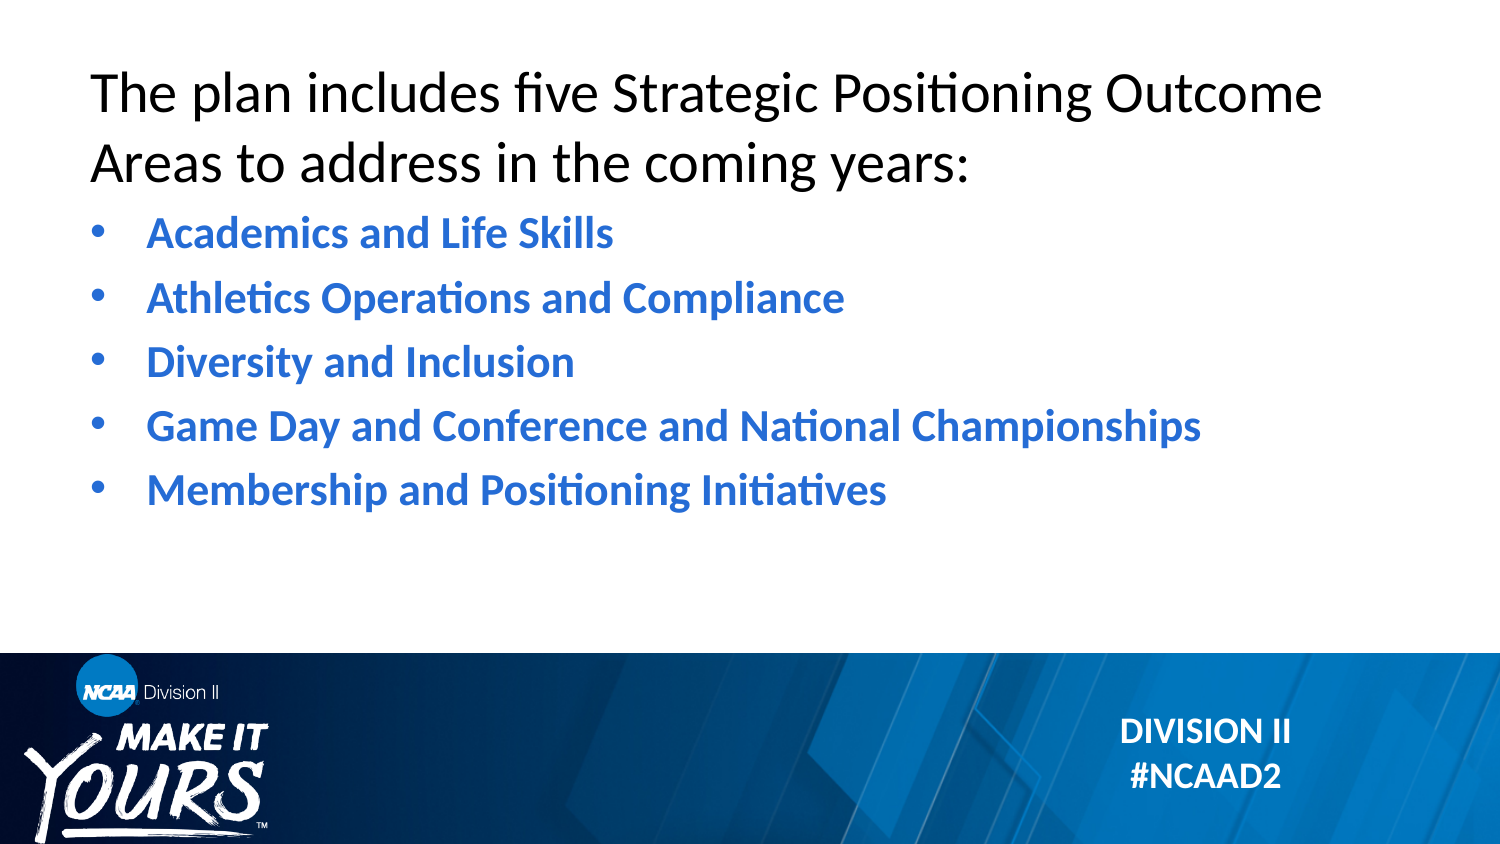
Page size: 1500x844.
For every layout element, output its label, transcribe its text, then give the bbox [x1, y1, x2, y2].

picture [0, 653, 1500, 844]
list The plan includes five Strategic Positioning Outcome Areas to address in the coming years: Academics and Life Skills Athletics Operations and Compliance Diversity and Inclusion Game Day and Conference and National Championships Membership and Positioning Initiatives [75, 46, 1425, 610]
